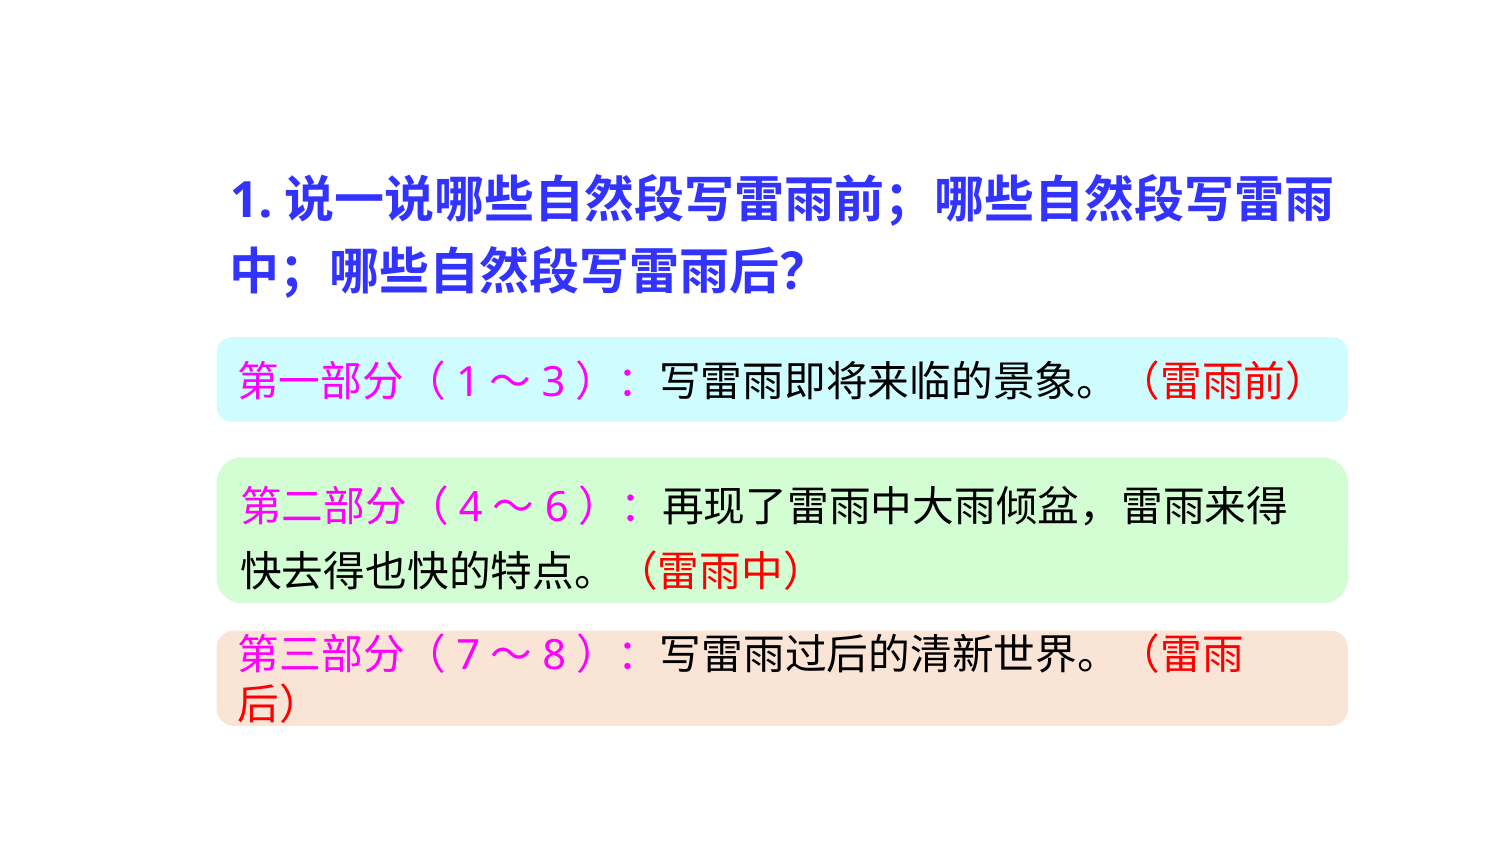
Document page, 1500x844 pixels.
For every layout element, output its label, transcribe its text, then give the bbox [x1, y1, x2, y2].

text_box 1.说一说哪些自然段写雷雨前；哪些自然段写雷雨中；哪些自然段写雷雨后？ [214, 148, 1379, 307]
text_box 第三部分（7～8）：写雷雨过后的清新世界。（雷雨后） [216, 630, 1348, 726]
text_box 第一部分（1～3）：写雷雨即将来临的景象。（雷雨前） [216, 337, 1349, 422]
text_box 第二部分（4～6）：再现了雷雨中大雨倾盆，雷雨来得快去得也快的特点。（雷雨中） [216, 457, 1349, 604]
